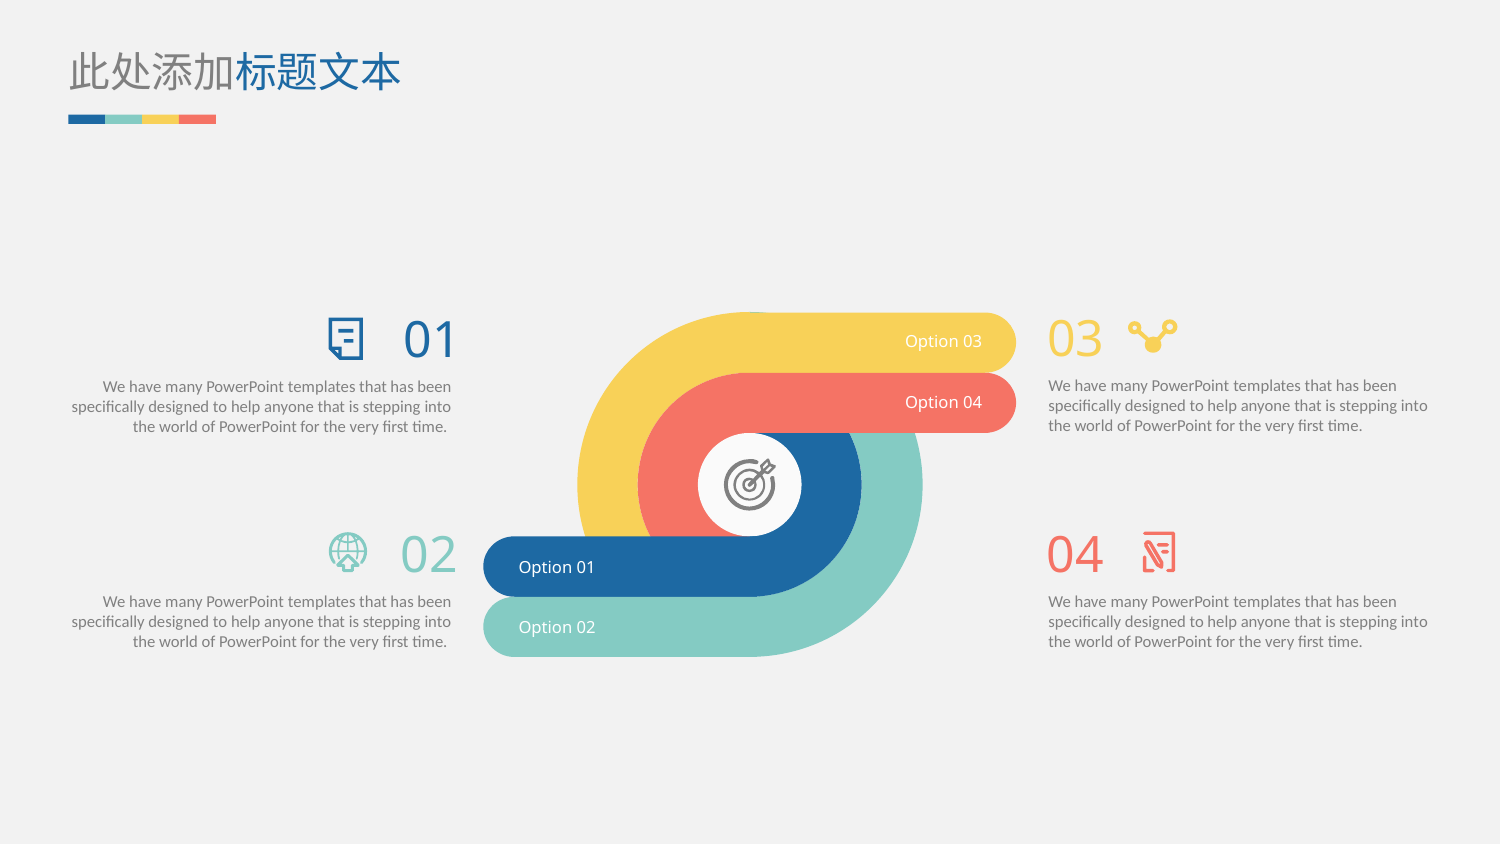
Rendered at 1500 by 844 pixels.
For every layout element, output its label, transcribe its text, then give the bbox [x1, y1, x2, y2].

text_box We have many PowerPoint templates that has been specifically designed to help anyone that is stepping into the world of PowerPoint for the very first time. [1033, 583, 1459, 659]
text_box 03 [1032, 298, 1119, 374]
text_box 01 [388, 300, 476, 375]
text_box [328, 532, 368, 573]
text_box 02 [385, 514, 473, 590]
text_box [482, 311, 1017, 658]
text_box We have many PowerPoint templates that has been specifically designed to help anyone that is stepping into the world of PowerPoint for the very first time. [41, 583, 467, 659]
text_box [68, 114, 217, 125]
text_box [1142, 531, 1176, 573]
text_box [328, 317, 364, 360]
text_box 此处添加标题文本 [68, 45, 524, 96]
text_box We have many PowerPoint templates that has been specifically designed to help anyone that is stepping into the world of PowerPoint for the very first time. [1033, 367, 1459, 443]
text_box We have many PowerPoint templates that has been specifically designed to help anyone that is stepping into the world of PowerPoint for the very first time. [41, 368, 467, 444]
text_box 04 [1031, 514, 1119, 590]
text_box [1128, 319, 1178, 353]
